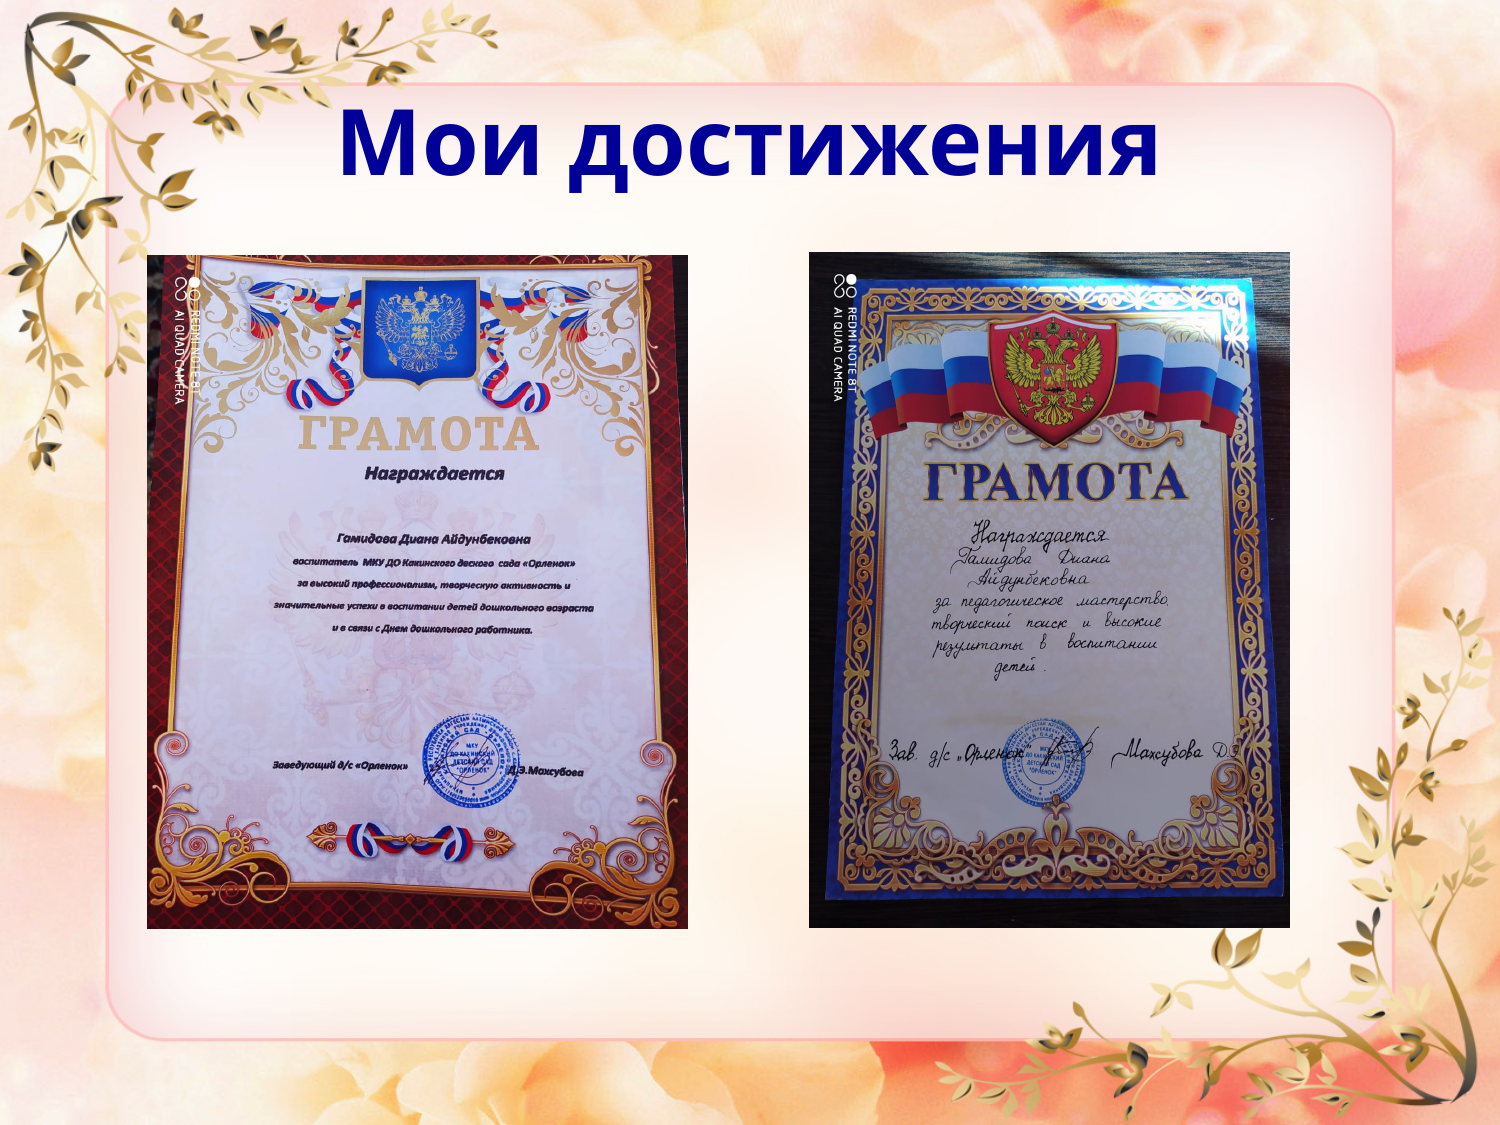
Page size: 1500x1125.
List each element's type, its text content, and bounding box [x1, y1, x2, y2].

picture [0, 0, 1500, 1125]
title Мои достижения [75, 45, 1425, 233]
